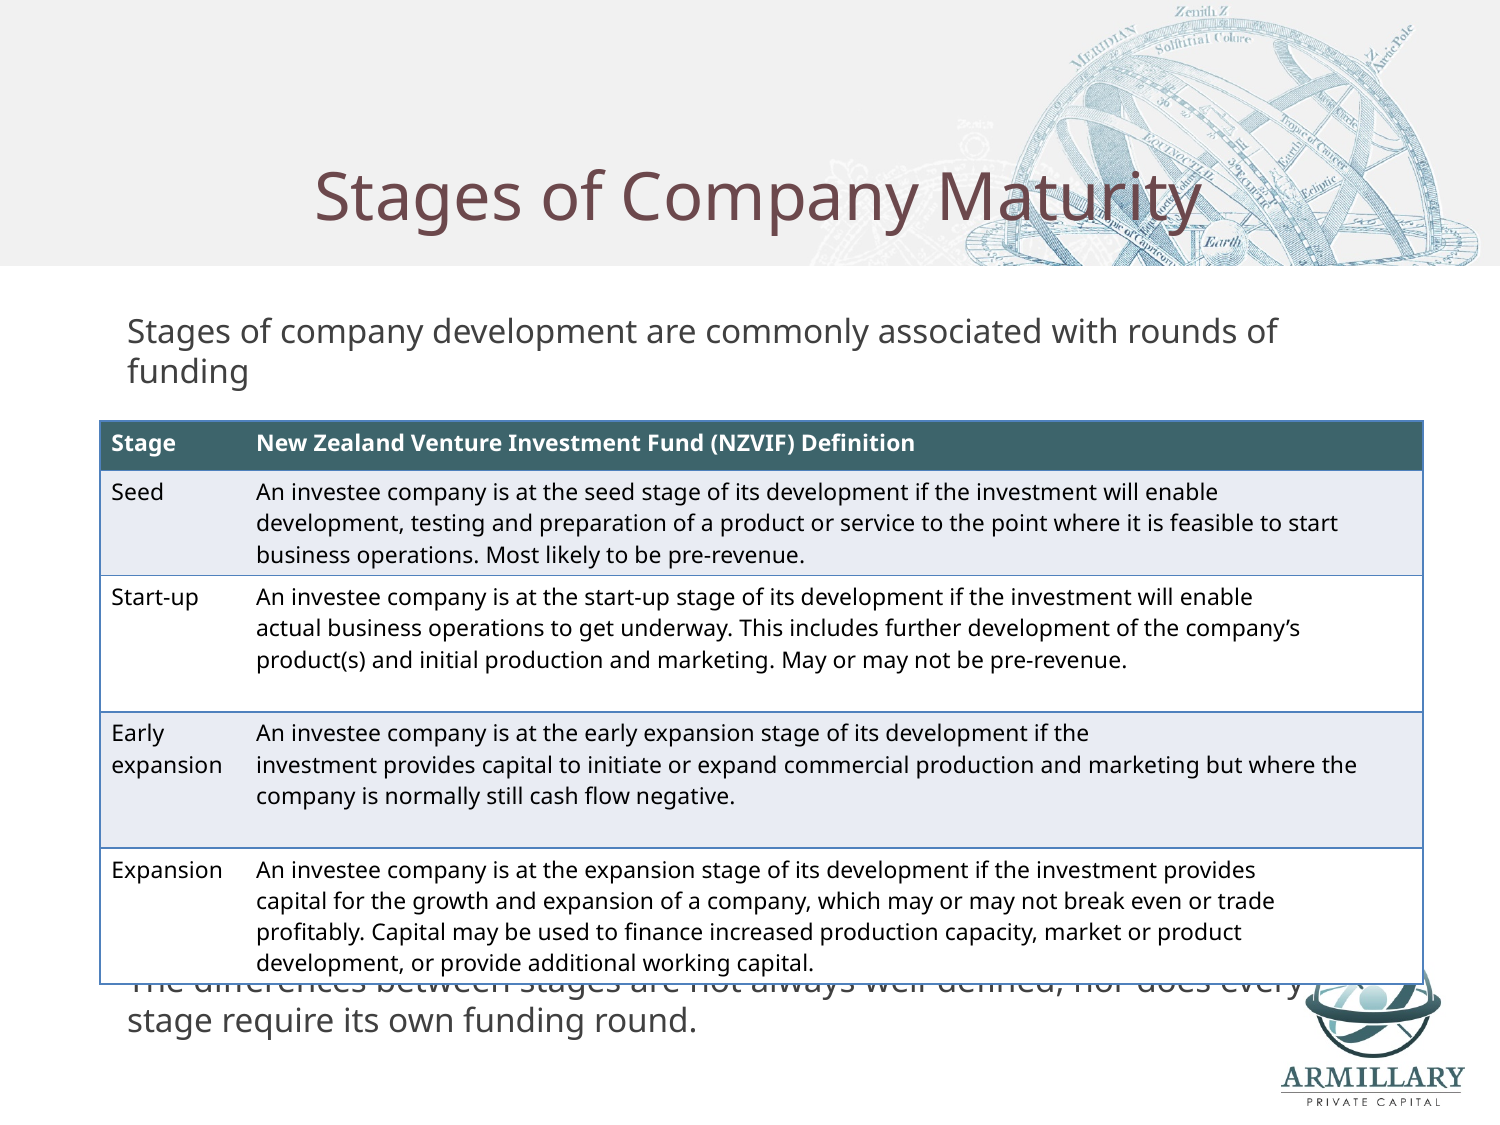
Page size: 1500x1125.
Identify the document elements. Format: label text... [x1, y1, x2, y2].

table_cell Expansion [101, 849, 245, 983]
table_cell Early expansion [101, 713, 245, 847]
table_header New Zealand Venture Investment Fund (NZVIF) Definition [245, 422, 1422, 470]
list Stages of company development are commonly associated with rounds of funding The differences between stages are not always well-defined, nor does every stage require its own funding round. [112, 302, 1388, 420]
table_cell An investee company is at the expansion stage of its development if the investment provides capital for the growth and expansion of a company, which may or may not break even or trade profitably. Capital may be used to finance increased production capacity, market or product development, or provide additional working capital. [245, 849, 1422, 983]
table_cell An investee company is at the seed stage of its development if the investment will enable development, testing and preparation of a product or service to the point where it is feasible to start business operations. Most likely to be pre-revenue. [245, 471, 1422, 575]
table_header Stage [101, 422, 245, 470]
picture [0, 0, 1500, 266]
table_cell An investee company is at the start-up stage of its development if the investment will enable actual business operations to get underway. This includes further development of the company’s product(s) and initial production and marketing. May or may not be pre-revenue. [245, 576, 1422, 711]
table_cell An investee company is at the early expansion stage of its development if the investment provides capital to initiate or expand commercial production and marketing but where the company is normally still cash flow negative. [245, 713, 1422, 847]
table_cell Seed [101, 471, 245, 575]
title Stages of Company Maturity [112, 24, 1406, 242]
table_cell Start-up [101, 576, 245, 711]
picture [1281, 940, 1465, 1106]
